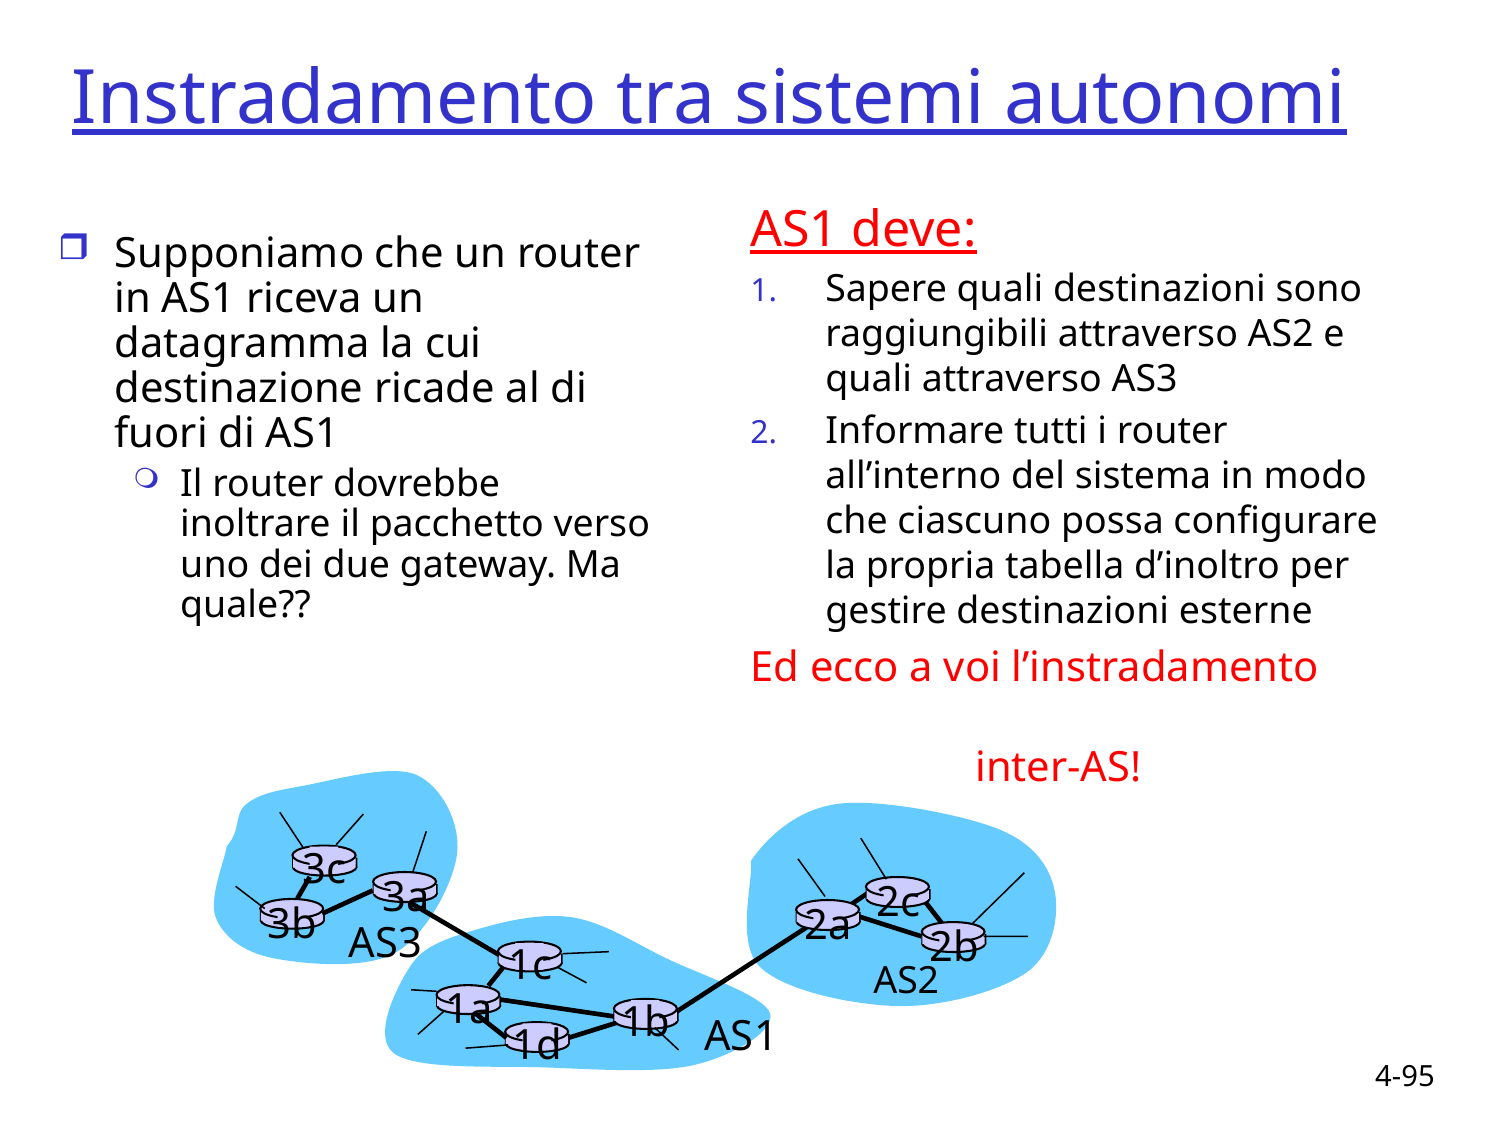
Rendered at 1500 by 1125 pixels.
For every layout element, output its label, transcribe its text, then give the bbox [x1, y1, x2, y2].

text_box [208, 763, 1060, 1085]
list AS1 deve: Sapere quali destinazioni sono raggiungibili attraverso AS2 e quali attraverso AS3 Informare tutti i router all’interno del sistema in modo che ciascuno possa configurare la propria tabella d’inoltro per gestire destinazioni esterne Ed ecco a voi l’instradamento inter-AS! [735, 188, 1426, 854]
title Instradamento tra sistemi autonomi [0, 0, 1419, 188]
list Supponiamo che un router in AS1 riceva un datagramma la cui destinazione ricade al di fuori di AS1 Il router dovrebbe inoltrare il pacchetto verso uno dei due gateway. Ma quale?? [42, 223, 669, 655]
slide_number 4-95 [1338, 1049, 1451, 1125]
